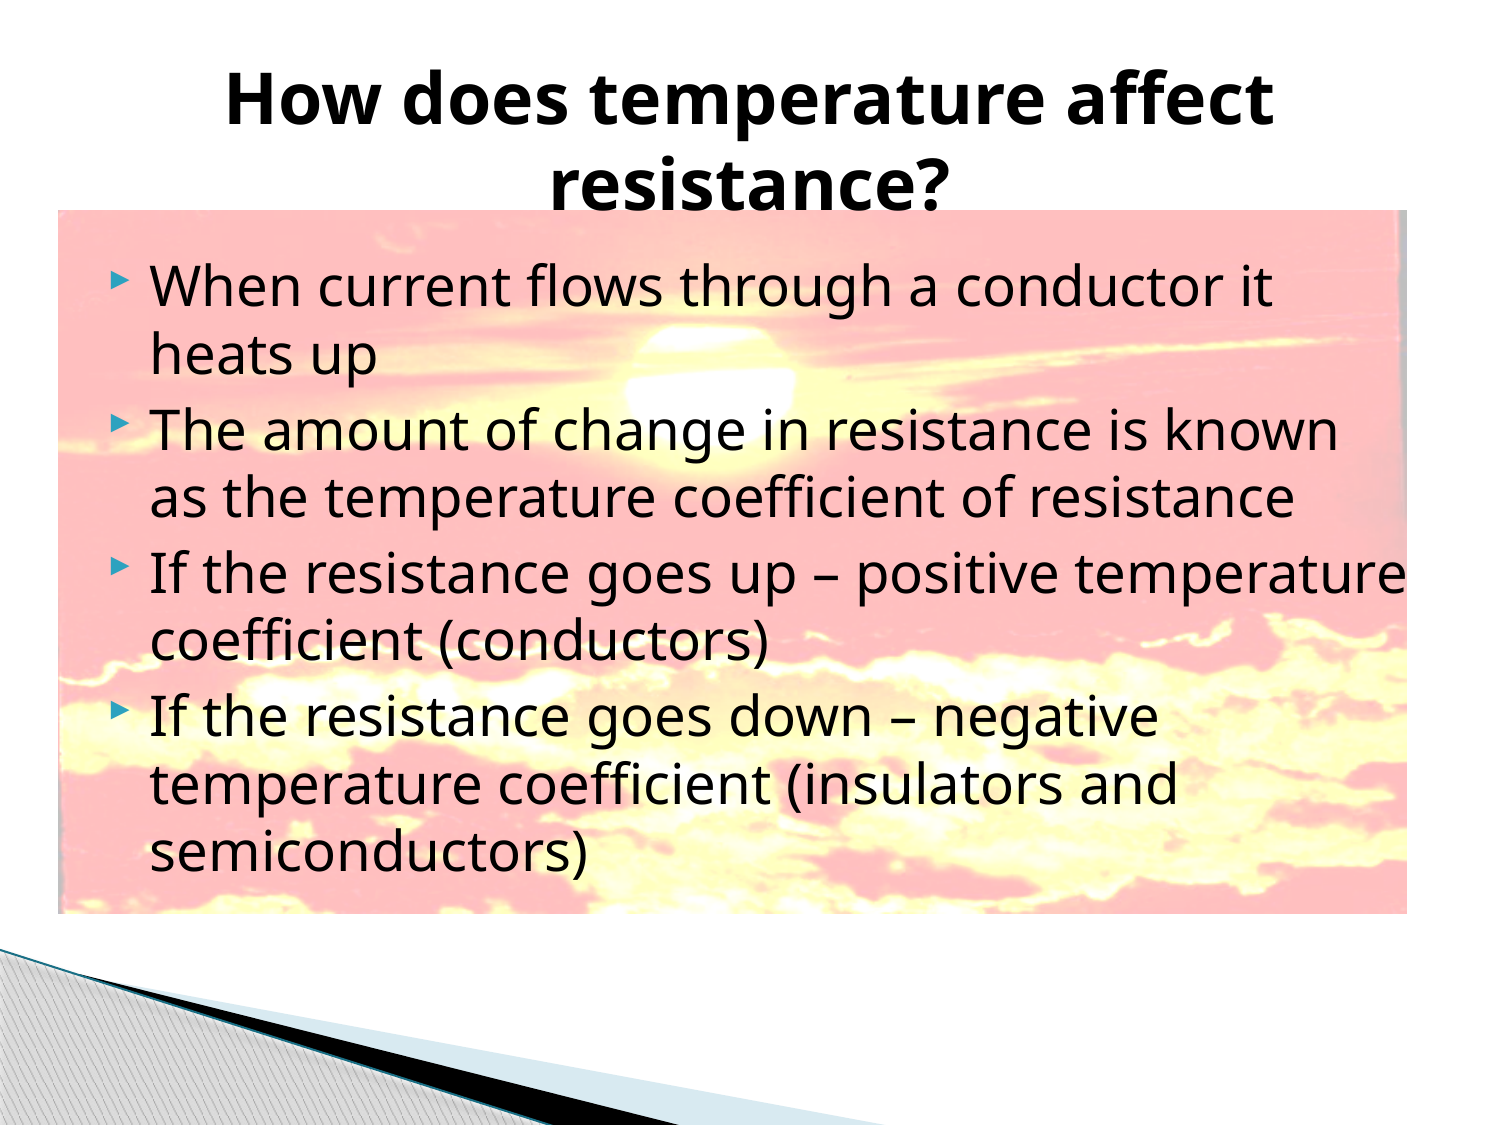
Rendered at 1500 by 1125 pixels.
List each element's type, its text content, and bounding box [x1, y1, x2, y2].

title How does temperature affect resistance? [75, 45, 1425, 233]
list When current flows through a conductor it heats up The amount of change in resistance is known as the temperature coefficient of resistance If the resistance goes up – positive temperature coefficient (conductors) If the resistance goes down – negative temperature coefficient (insulators and semiconductors) [75, 243, 1425, 986]
picture [58, 210, 1407, 915]
